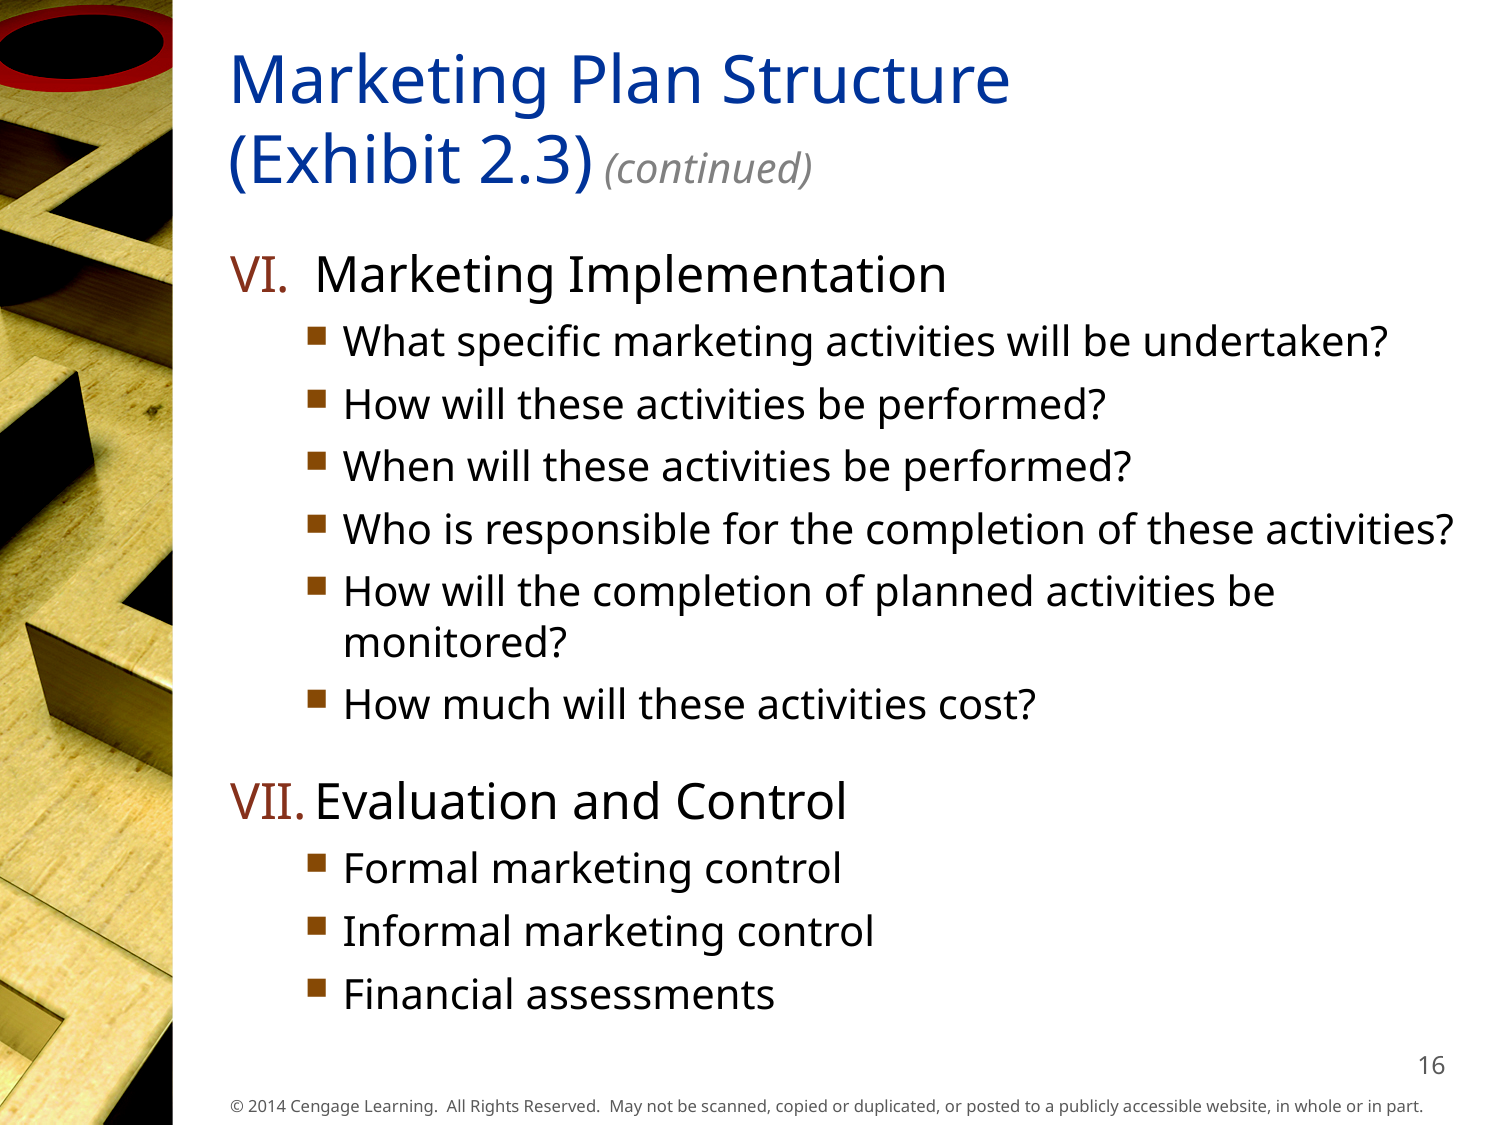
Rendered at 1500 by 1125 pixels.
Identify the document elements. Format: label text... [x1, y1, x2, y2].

list Marketing Implementation What specific marketing activities will be undertaken? How will these activities be performed? When will these activities be performed? Who is responsible for the completion of these activities? How will the completion of planned activities be monitored? How much will these activities cost? Evaluation and Control Formal marketing control Informal marketing control Financial assessments [215, 234, 1478, 1097]
picture [0, 0, 173, 1125]
title Marketing Plan Structure (Exhibit 2.3) (continued) [213, 29, 1454, 213]
slide_number 16 [1386, 1037, 1478, 1097]
